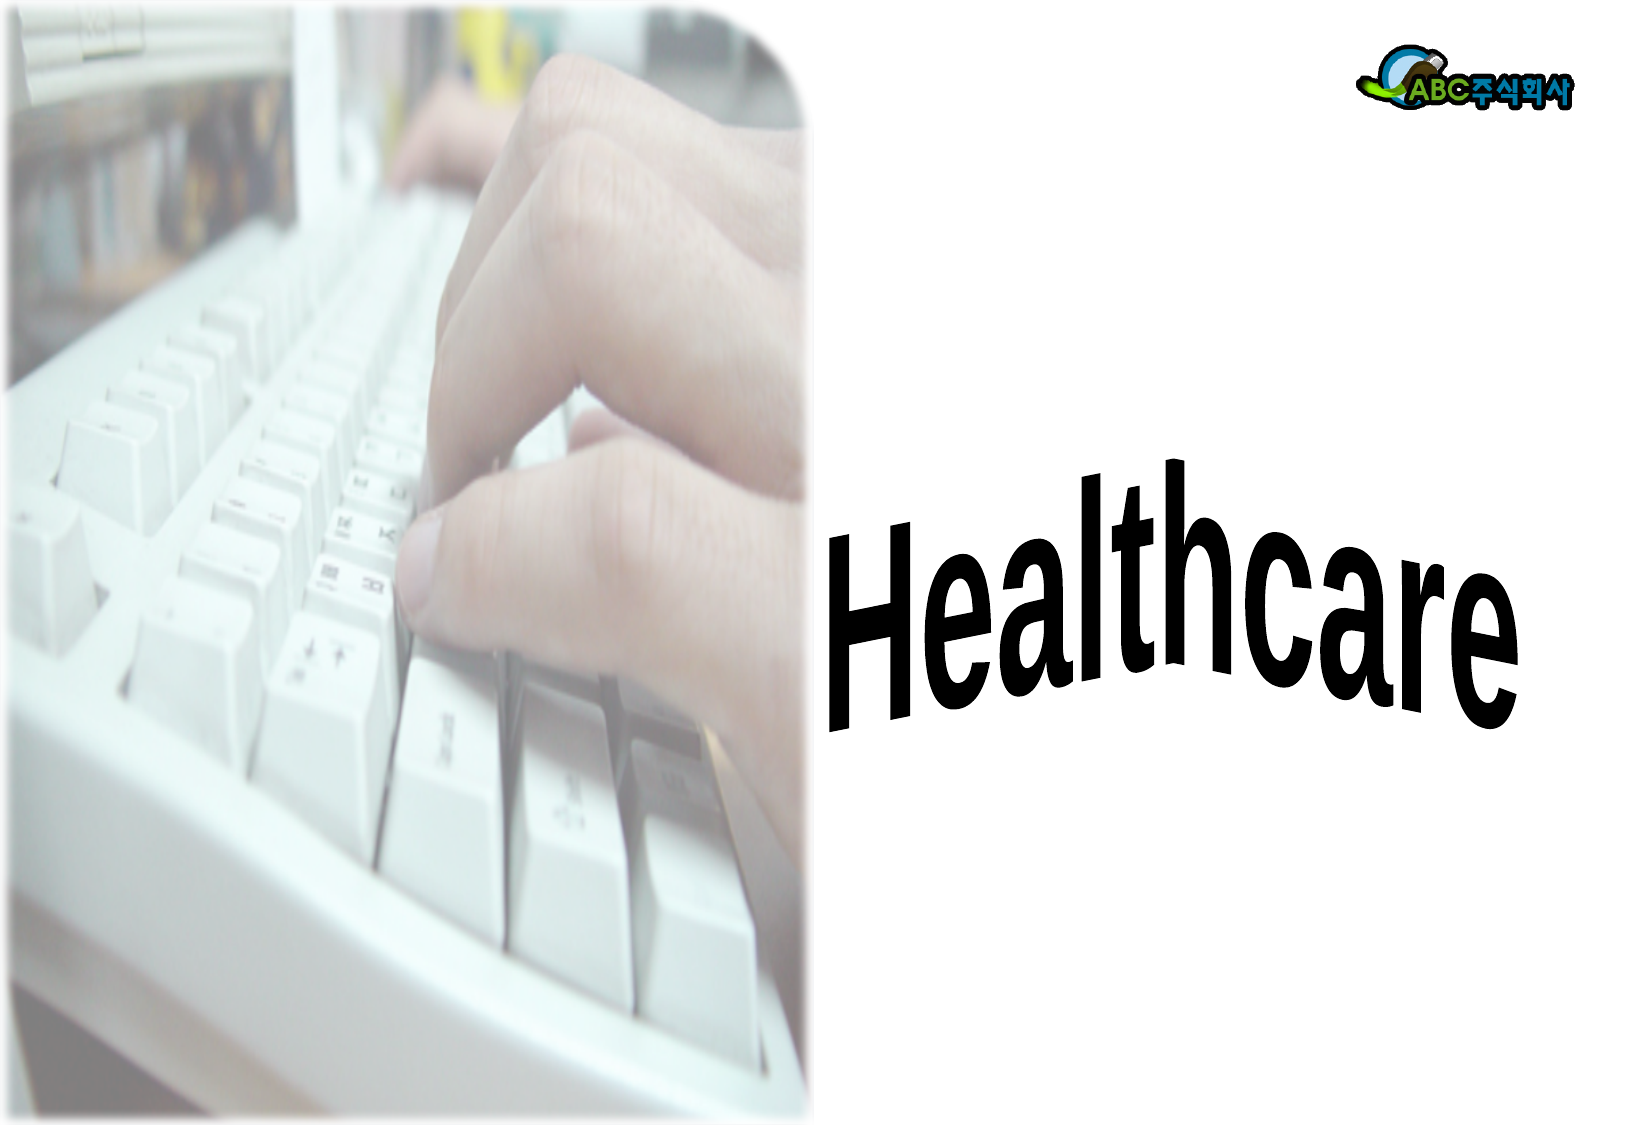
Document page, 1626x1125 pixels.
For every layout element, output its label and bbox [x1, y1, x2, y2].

text_box [15, 15, 798, 1111]
picture [1346, 37, 1581, 115]
